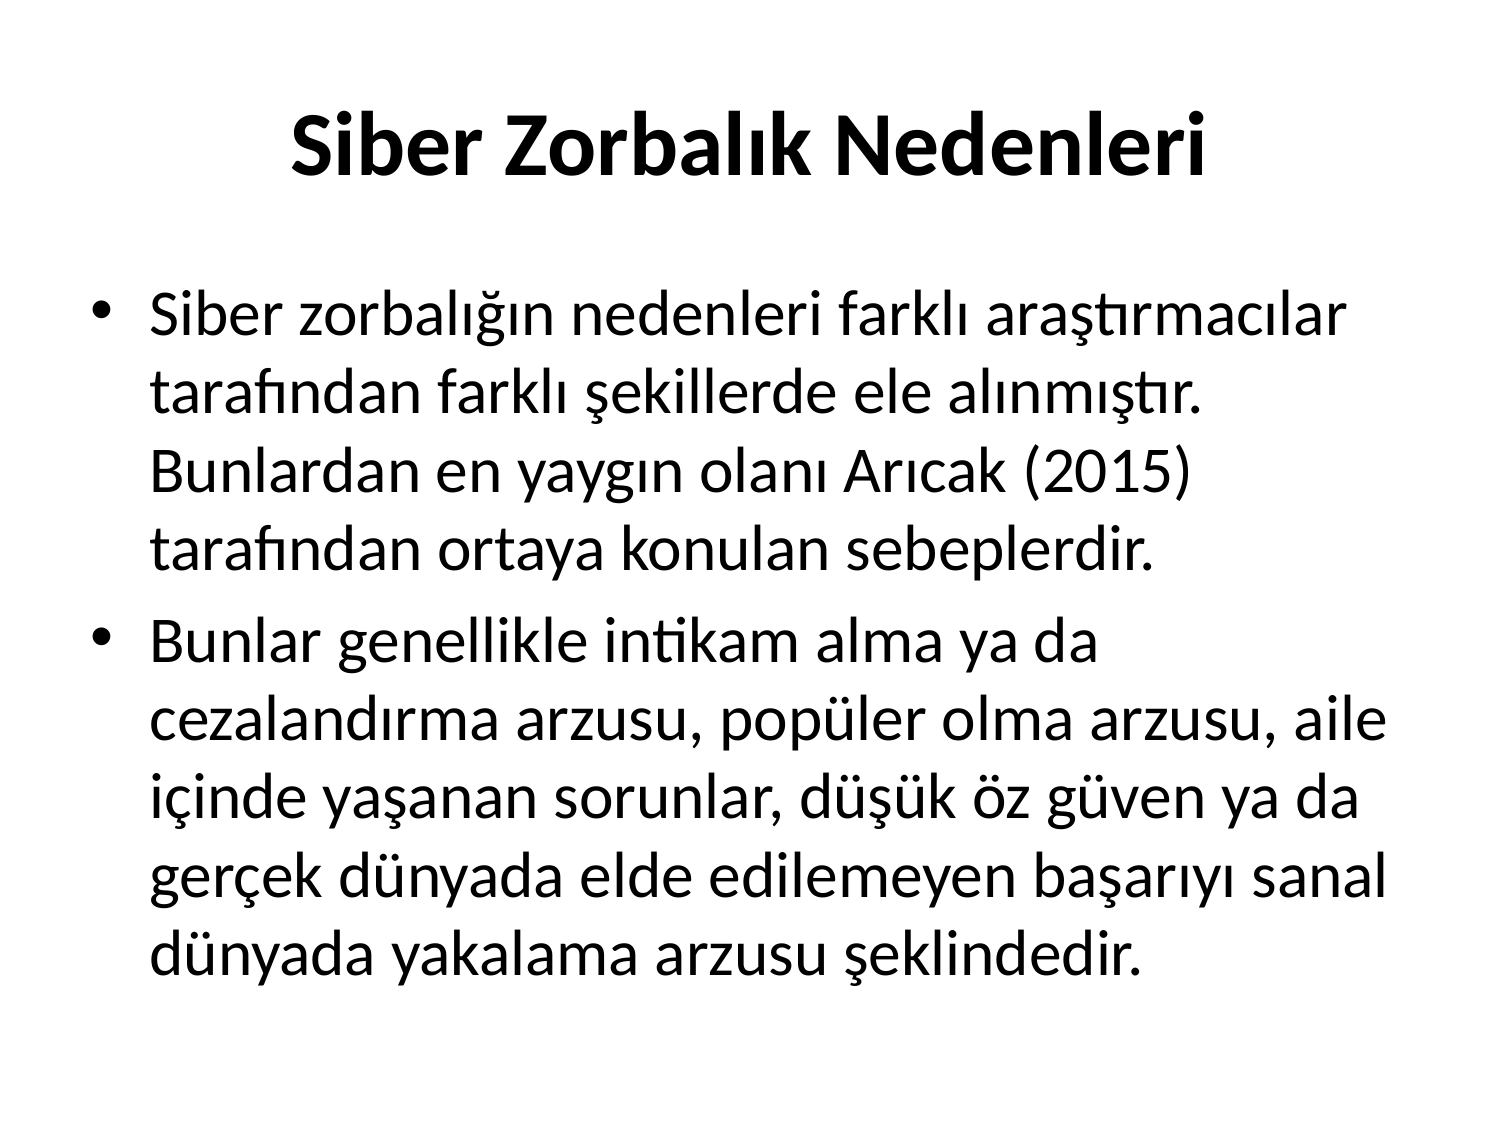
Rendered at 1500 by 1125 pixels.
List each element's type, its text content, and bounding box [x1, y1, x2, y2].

title Siber Zorbalık Nedenleri [75, 45, 1425, 233]
list Siber zorbalığın nedenleri farklı araştırmacılar tarafından farklı şekillerde ele alınmıştır. Bunlardan en yaygın olanı Arıcak (2015) tarafından ortaya konulan sebeplerdir. Bunlar genellikle intikam alma ya da cezalandırma arzusu, popüler olma arzusu, aile içinde yaşanan sorunlar, düşük öz güven ya da gerçek dünyada elde edilemeyen başarıyı sanal dünyada yakalama arzusu şeklindedir. [75, 262, 1425, 1005]
